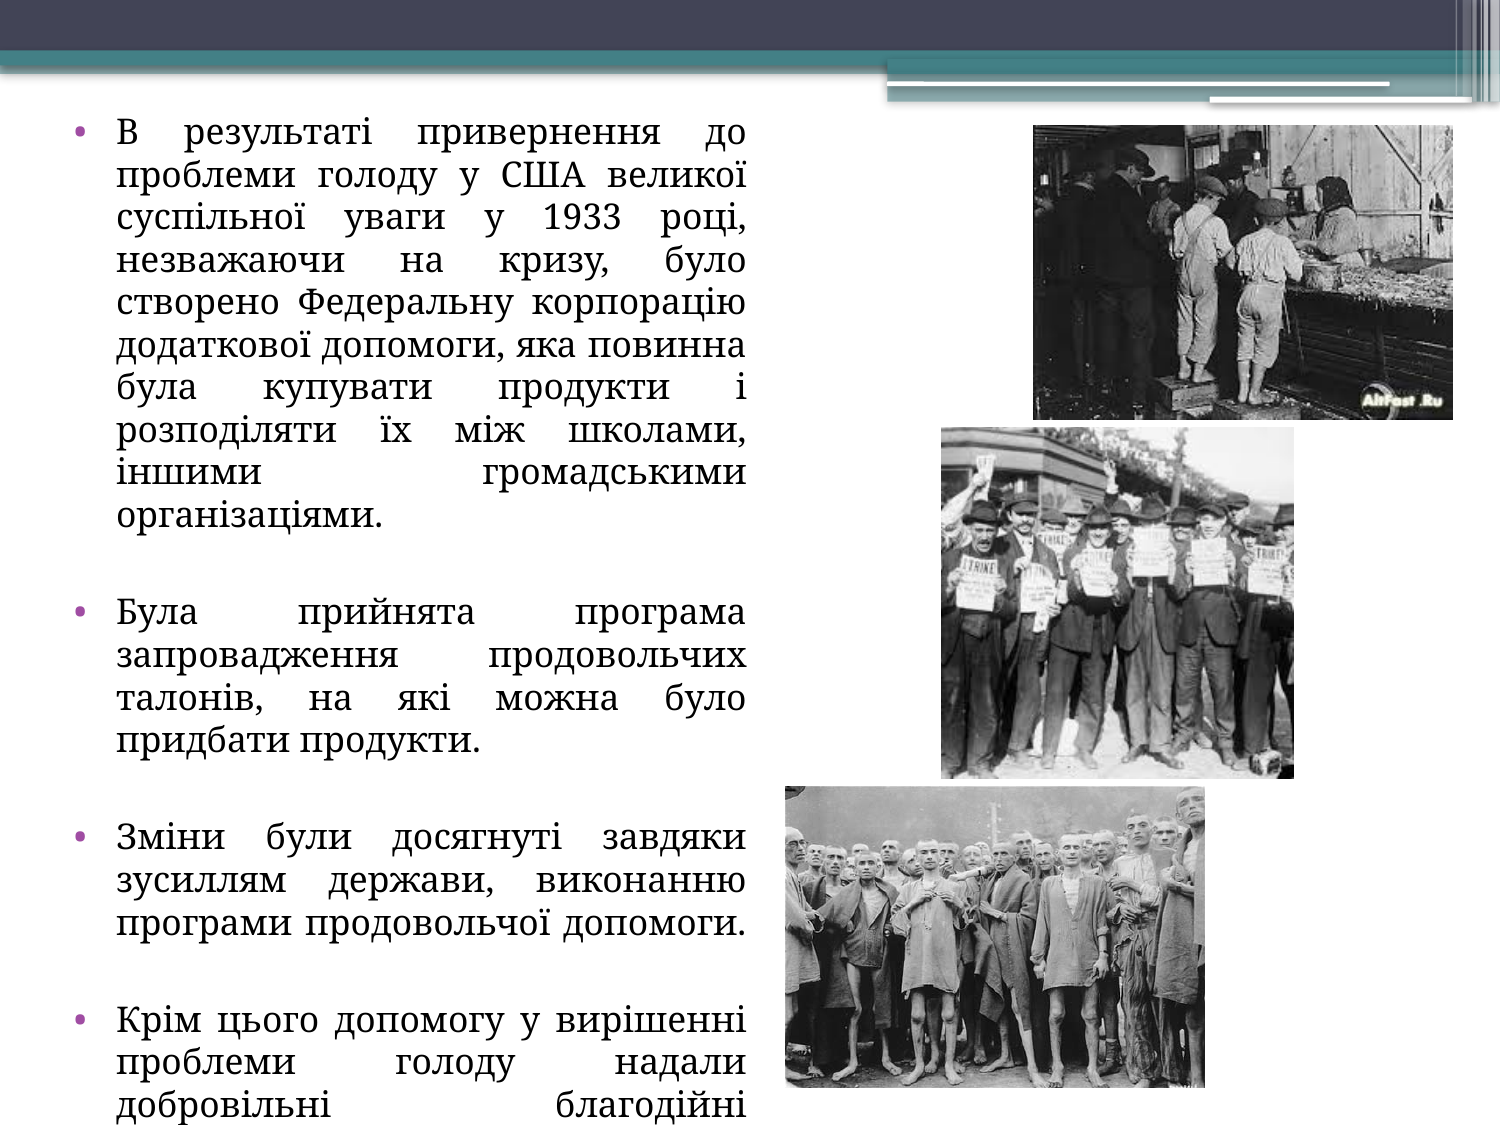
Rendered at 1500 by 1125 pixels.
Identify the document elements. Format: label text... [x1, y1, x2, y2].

picture [785, 786, 1205, 1088]
picture [941, 427, 1294, 780]
list В результаті привернення до проблеми голоду у США великої суспільної уваги у 1933 році, незважаючи на кризу, було створено Федеральну корпорацію додаткової допомоги, яка повинна була купувати продукти і розподіляти їх між школами, іншими громадськими організаціями. Була прийнята програма запровадження продовольчих талонів, на які можна було придбати продукти. Зміни були досягнуті завдяки зусиллям держави, виконанню програми продовольчої допомоги. Крім цього допомогу у вирішенні проблеми голоду надали добровільні благодійні організації. [41, 101, 762, 1094]
picture [1033, 125, 1453, 420]
